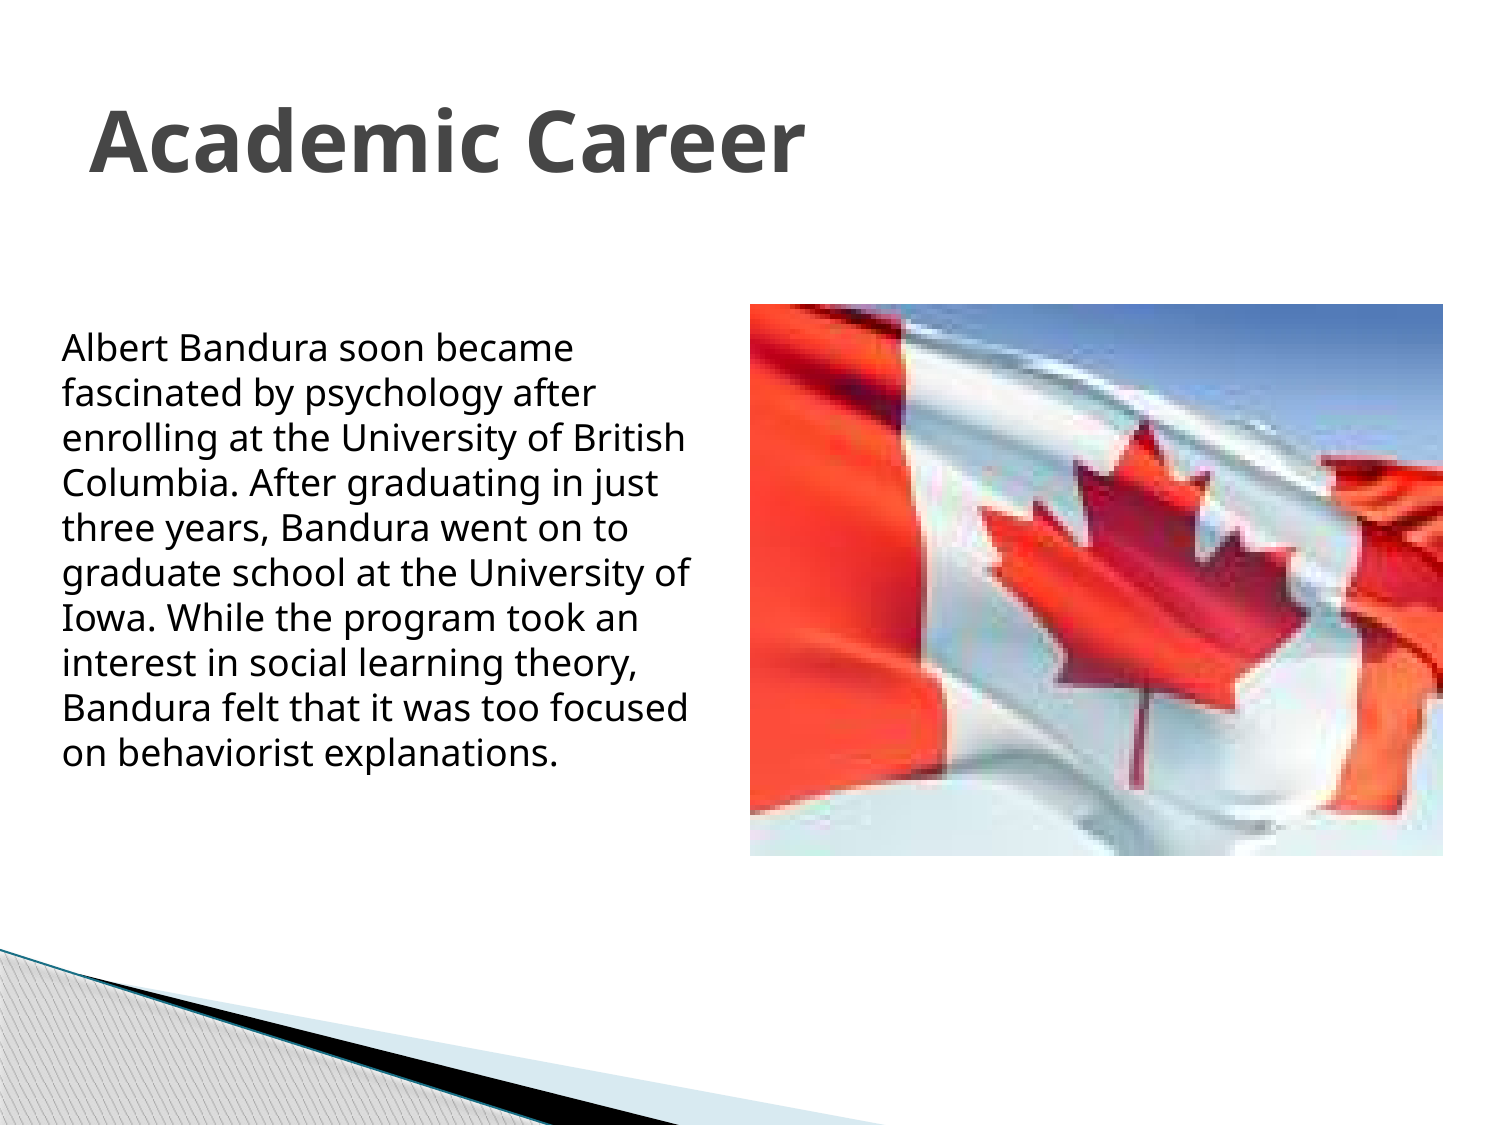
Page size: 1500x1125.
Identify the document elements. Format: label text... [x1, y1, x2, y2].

text_box Albert Bandura soon became fascinated by psychology after enrolling at the University of British Columbia. After graduating in just three years, Bandura went on to graduate school at the University of Iowa. While the program took an interest in social learning theory, Bandura felt that it was too focused on behaviorist explanations. [46, 316, 727, 782]
title Academic Career [75, 45, 1425, 233]
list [749, 304, 1444, 857]
